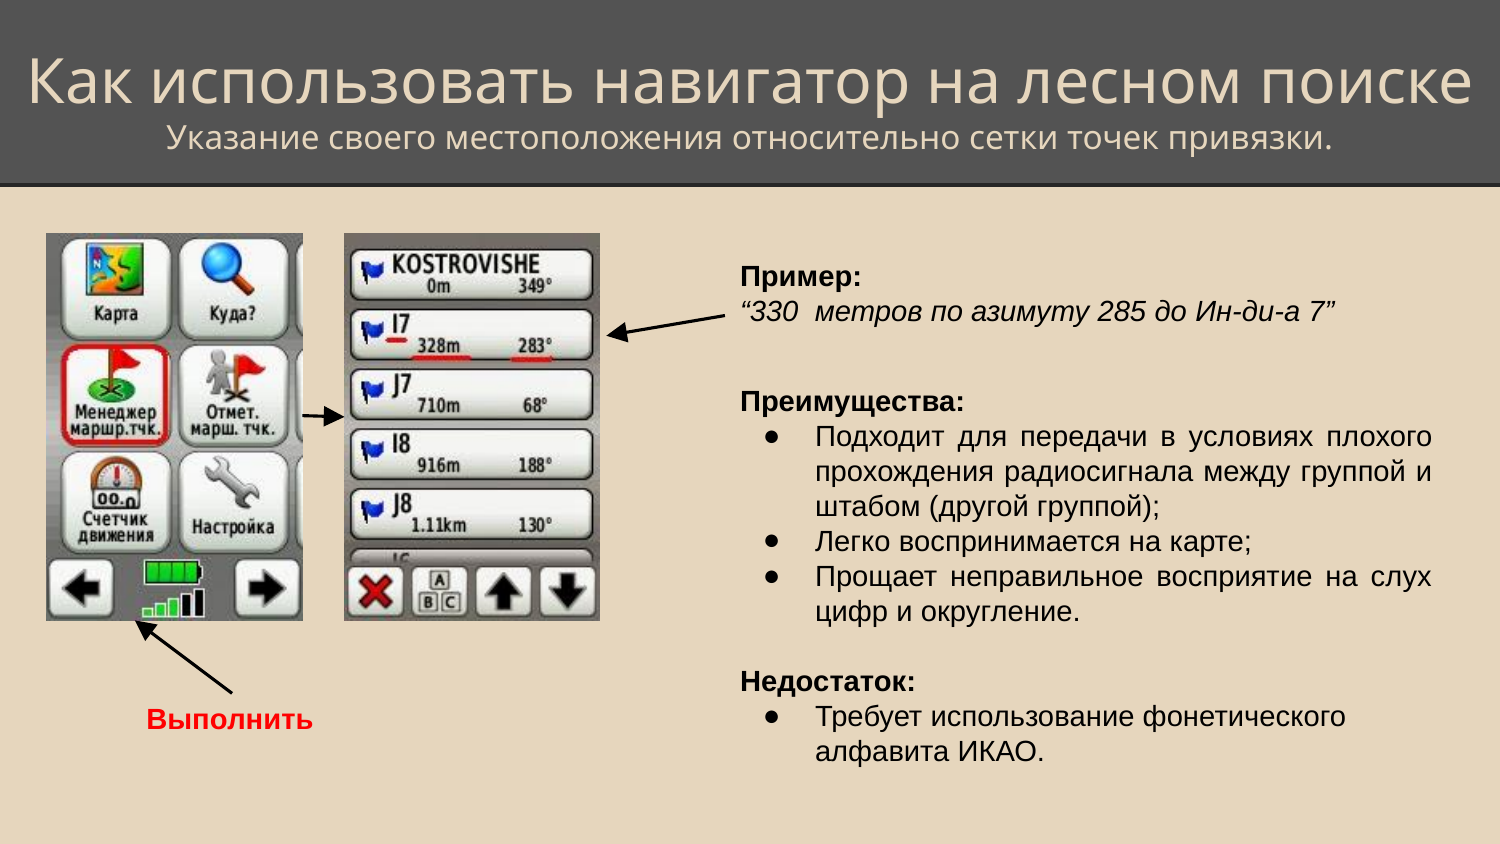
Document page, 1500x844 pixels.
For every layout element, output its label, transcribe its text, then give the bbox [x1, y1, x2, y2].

picture [46, 233, 303, 621]
text_box Преимущества: Подходит для передачи в условиях плохого прохождения радиосигнала между группой и штабом (другой группой); Легко воспринимается на карте; Прощает неправильное восприятие на слух цифр и округление. Недостаток: Требует использование фонетического алфавита ИКАО. [724, 367, 1448, 806]
text_box Выполнить [131, 693, 333, 744]
title Как использовать навигатор на лесном поиске Указание своего местоположения относительно сетки точек привязки. [10, 10, 1492, 172]
picture [344, 233, 601, 621]
text_box Пример: “330 метров по азимуту 285 до Ин-ди-а 7” [724, 241, 1396, 333]
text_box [134, 620, 233, 694]
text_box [606, 315, 726, 336]
